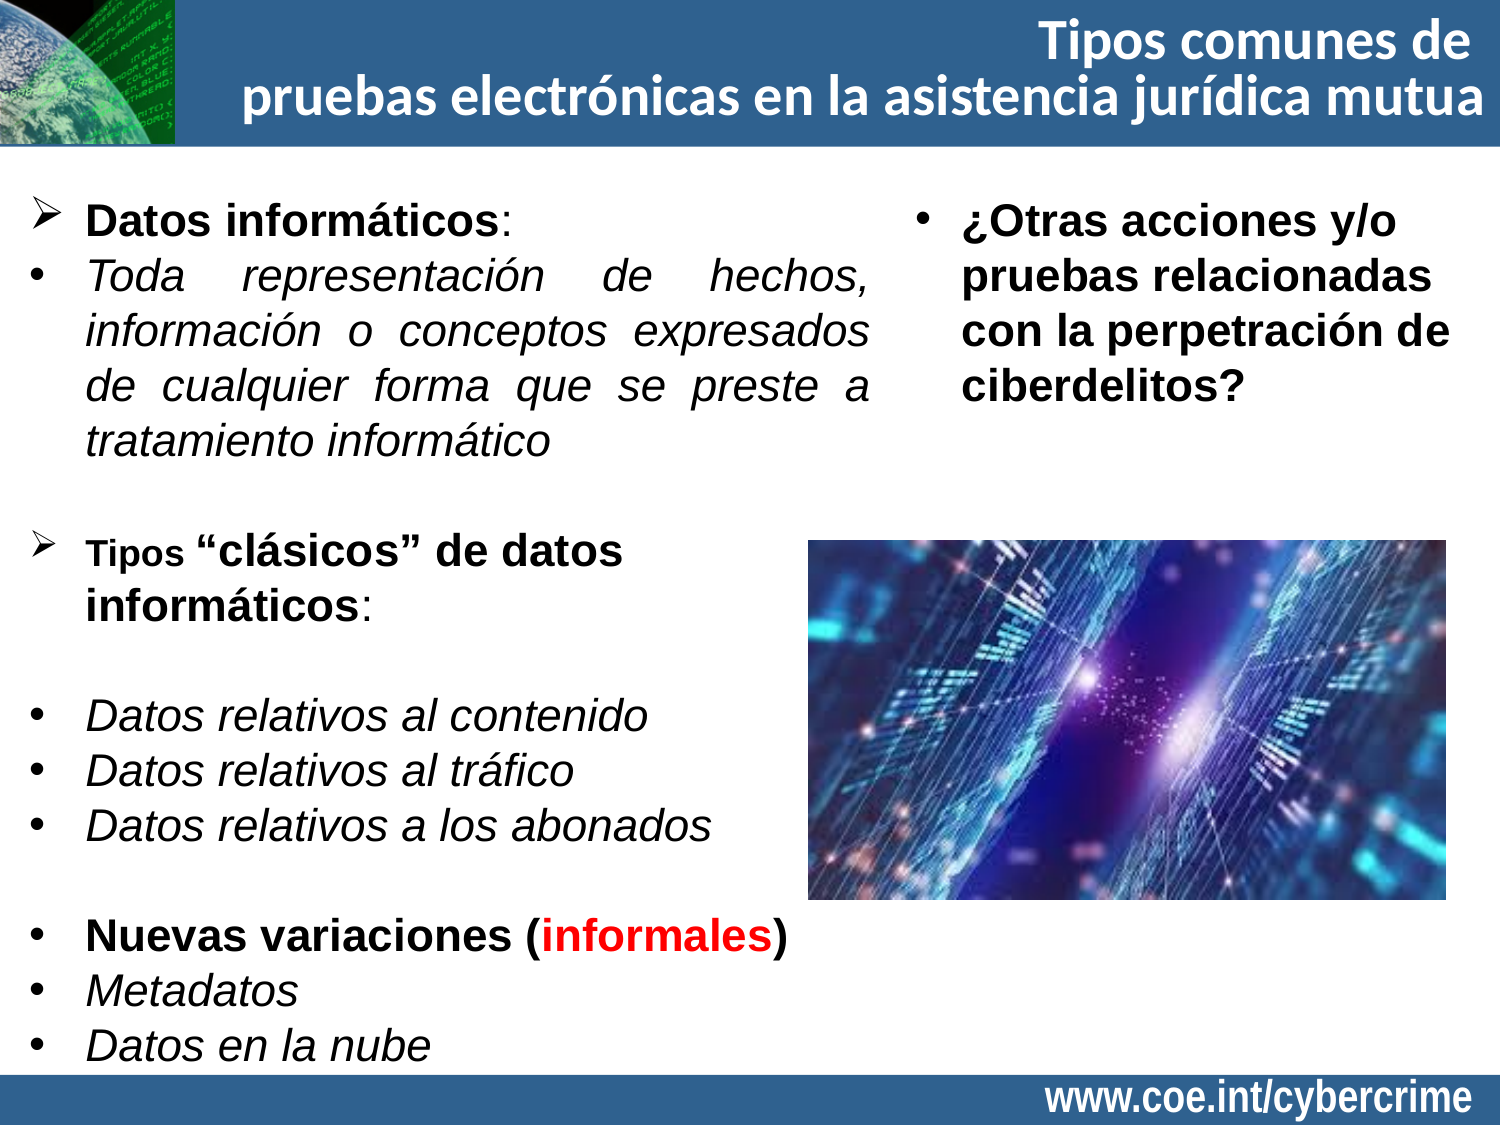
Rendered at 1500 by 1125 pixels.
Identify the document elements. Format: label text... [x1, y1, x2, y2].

picture [808, 540, 1446, 900]
text_box www.coe.int/cybercrime [1030, 1059, 1500, 1125]
text_box ¿Otras acciones y/o pruebas relacionadas con la perpetración de ciberdelitos? [900, 182, 1500, 418]
picture [0, 0, 175, 144]
text_box [0, 1073, 1030, 1125]
text_box Tipos comunes de pruebas electrónicas en la asistencia jurídica mutua [177, 0, 1500, 149]
text_box Datos informáticos: Toda representación de hechos, información o conceptos expresados de cualquier forma que se preste a tratamiento informático Tipos “clásicos” de datos informáticos: Datos relativos al contenido Datos relativos al tráfico Datos relativos a los abonados Nuevas variaciones (informales) Metadatos Datos en la nube [14, 183, 886, 1079]
